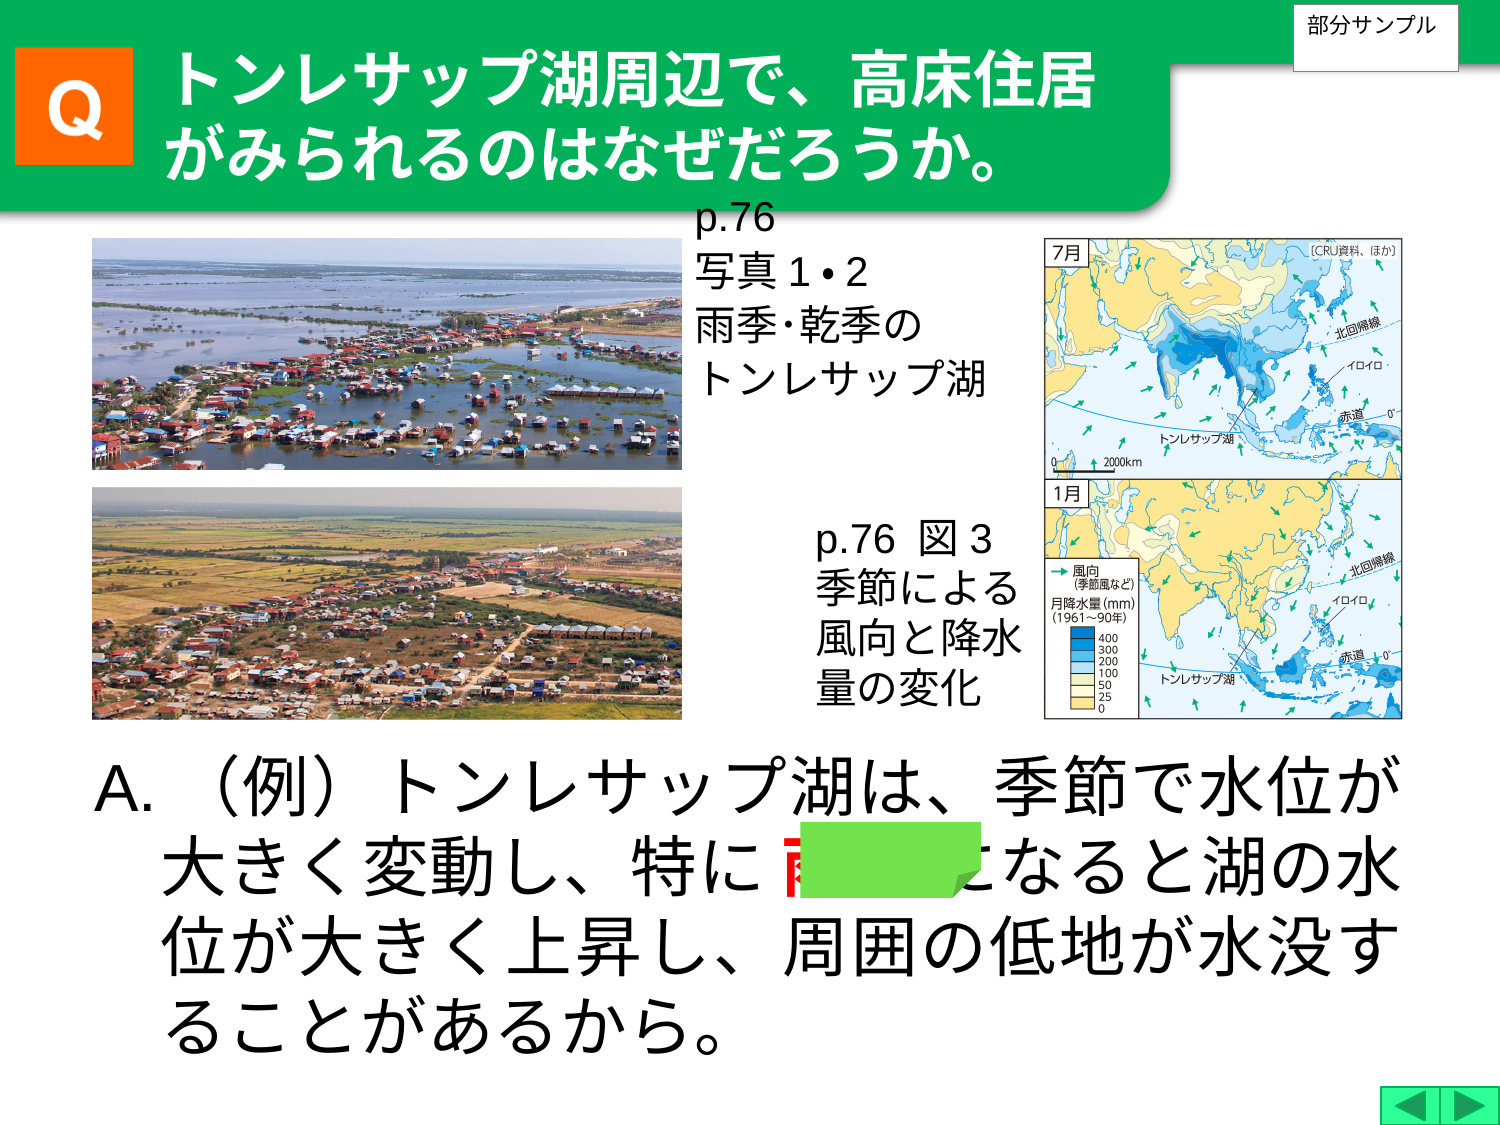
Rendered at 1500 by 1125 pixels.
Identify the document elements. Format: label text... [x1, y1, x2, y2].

text_box [1380, 1086, 1439, 1125]
text_box p.76 写真1・2 雨季･乾季の トンレサップ湖 [694, 237, 1001, 445]
text_box A.（例）トンレサップ湖は、季節で水位が大きく変動し、特に 雨季 になると湖の水位が大きく上昇し、周囲の低地が水没することがあるから。 [27, 745, 1403, 1093]
picture [92, 238, 683, 470]
picture [1043, 237, 1403, 720]
picture [0, 38, 149, 198]
picture [92, 487, 683, 720]
text_box p.76 図3 季節による風向と降水量の変化 [800, 504, 1043, 720]
text_box [1439, 1086, 1500, 1125]
text_box トンレサップ湖周辺で、高床住居がみられるのはなぜだろうか。 [148, 32, 1168, 198]
text_box 部分サンプル [1293, 4, 1459, 72]
text_box [799, 820, 982, 899]
